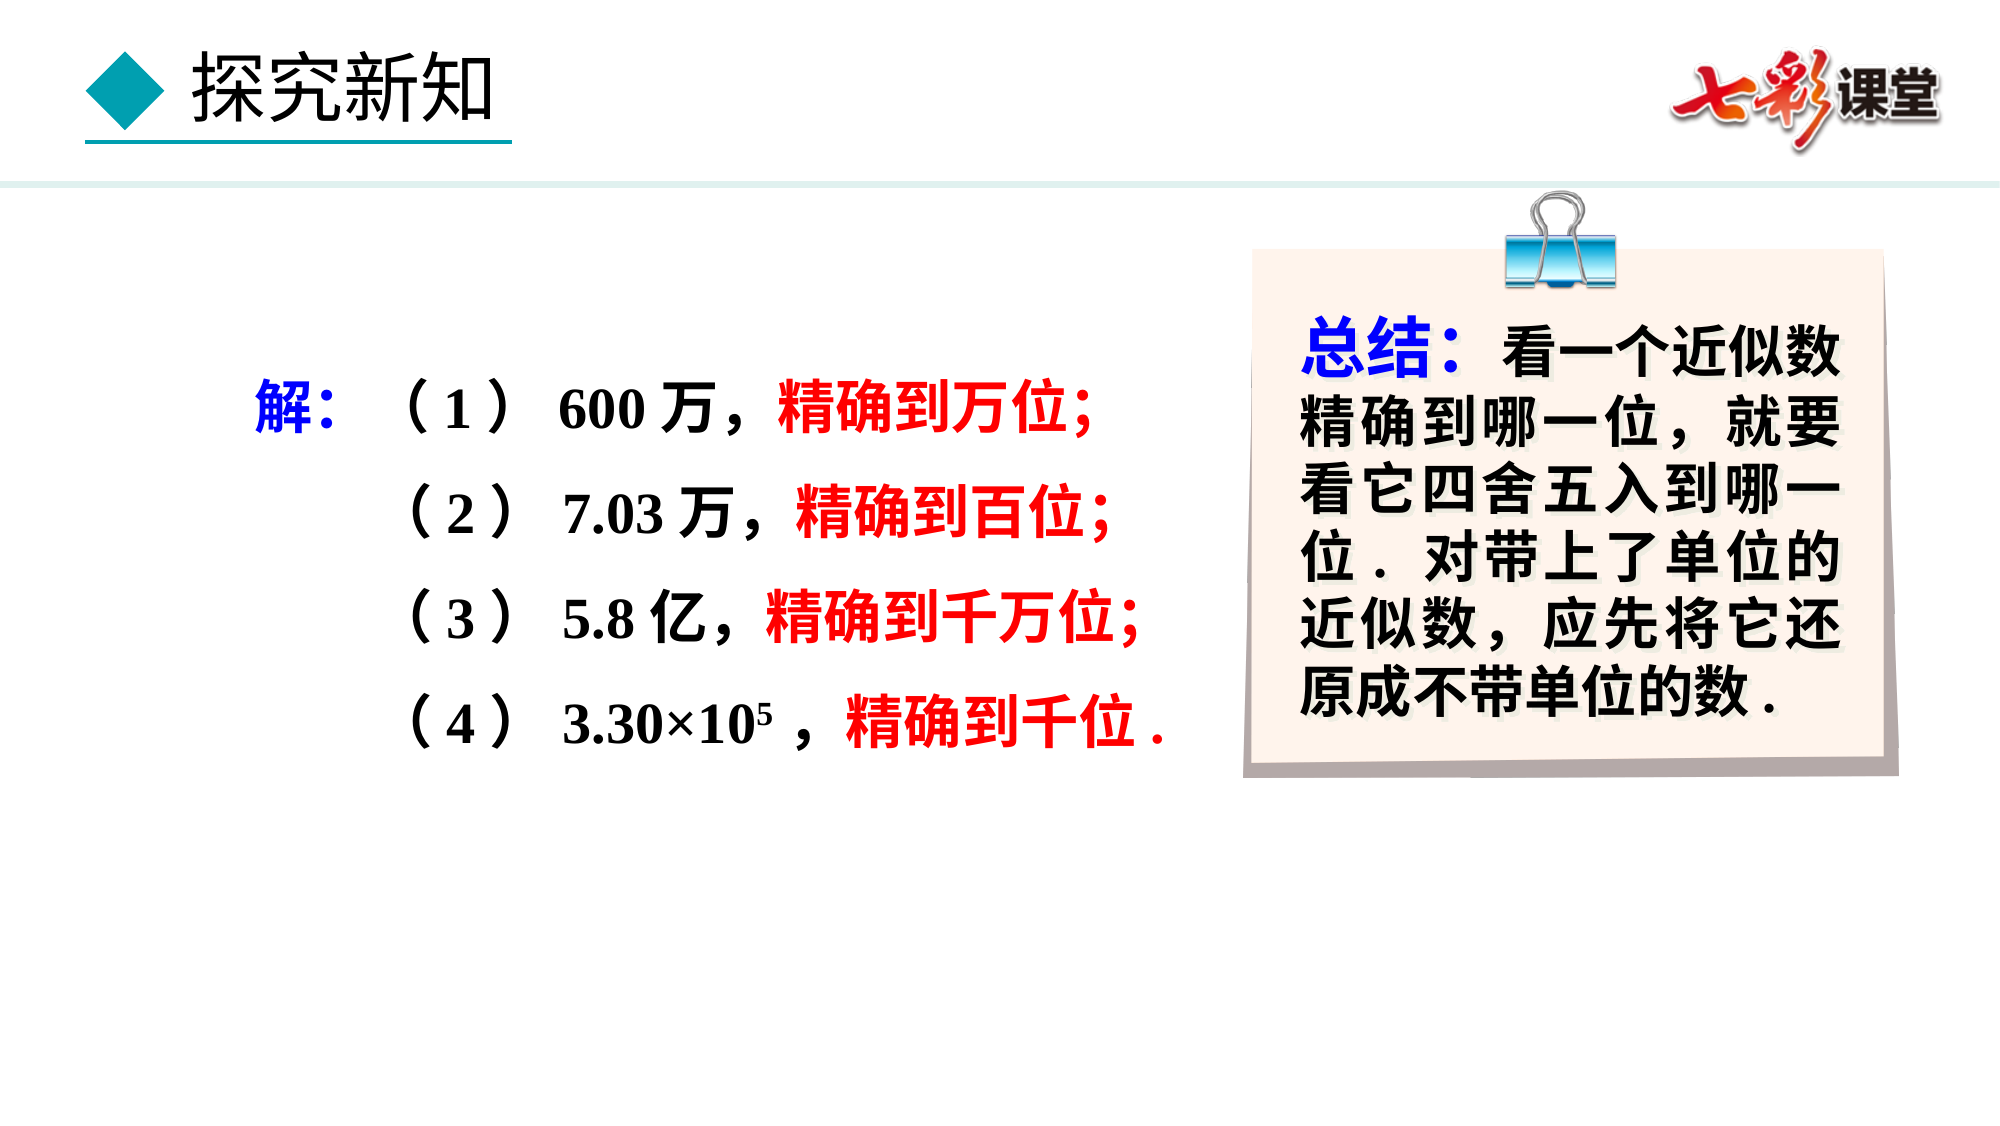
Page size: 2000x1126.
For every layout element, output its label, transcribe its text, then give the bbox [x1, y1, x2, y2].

text_box 解：（1）600万，精确到万位； （2）7.03万，精确到百位； （3）5.8亿，精确到千万位； （4）3.30×105，精确到千位. [234, 325, 1237, 765]
picture [1242, 182, 1899, 779]
picture [1666, 42, 1948, 157]
